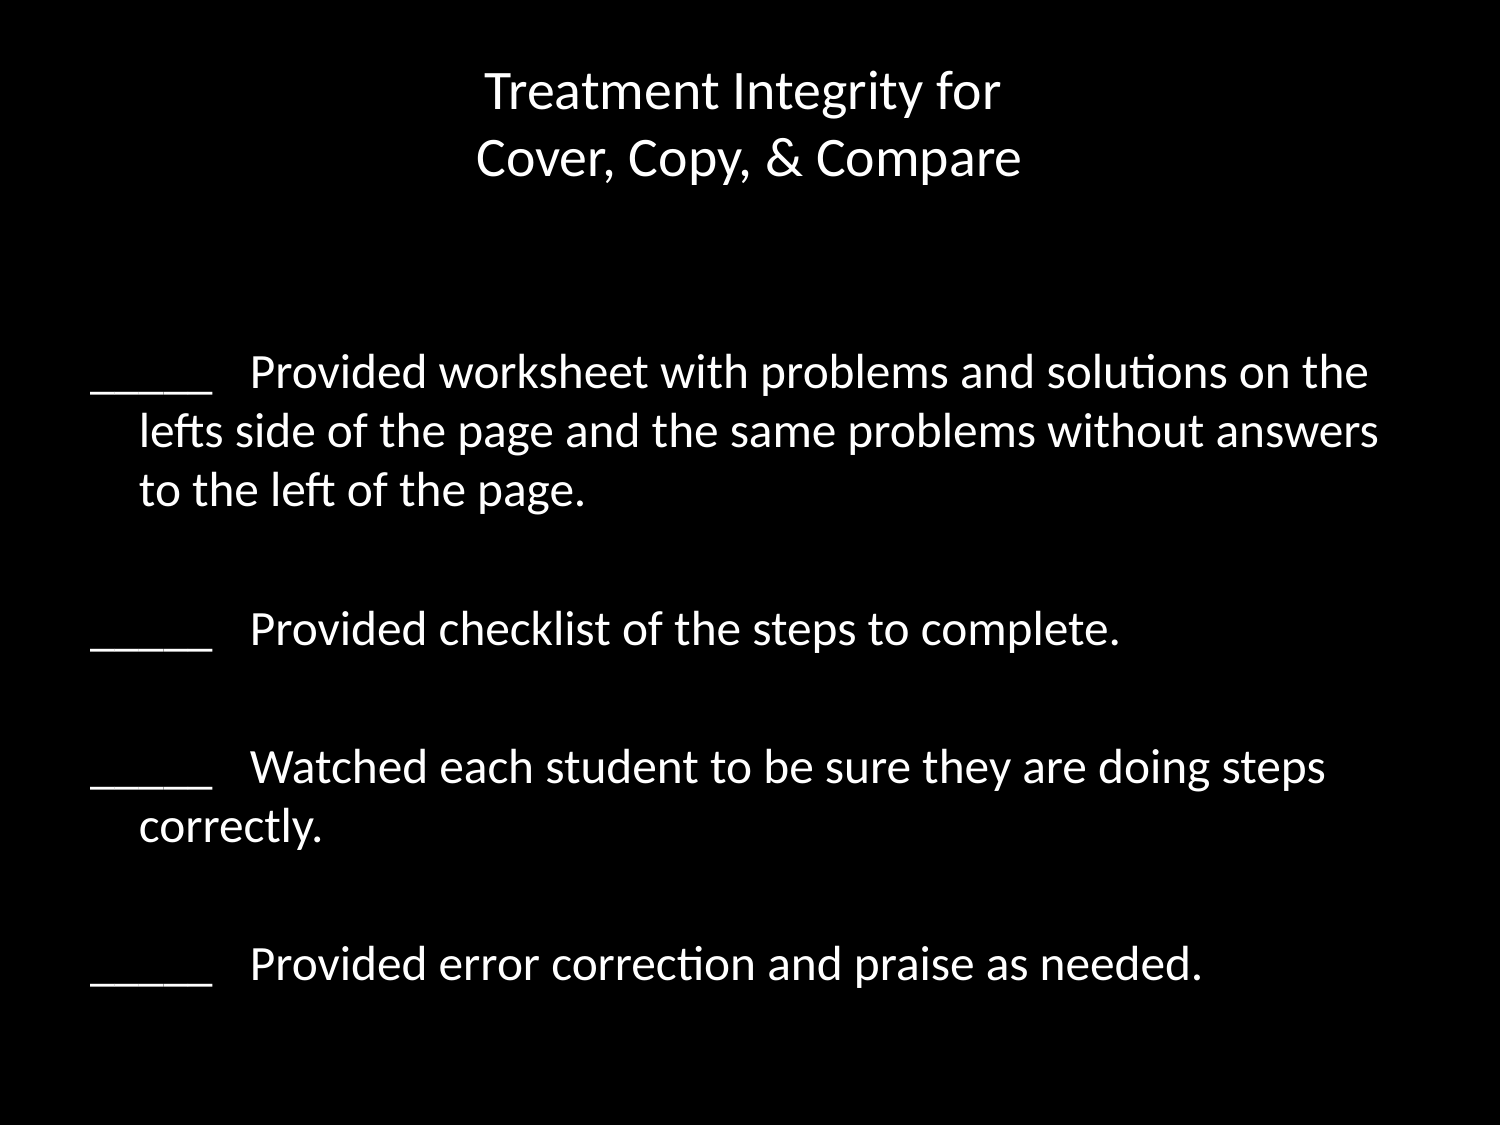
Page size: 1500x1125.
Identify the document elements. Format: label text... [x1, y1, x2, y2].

title Treatment Integrity for Cover, Copy, & Compare [75, 45, 1425, 262]
list _____ Provided worksheet with problems and solutions on the lefts side of the page and the same problems without answers to the left of the page. _____ Provided checklist of the steps to complete. _____ Watched each student to be sure they are doing steps correctly. _____ Provided error correction and praise as needed. [75, 262, 1425, 1005]
